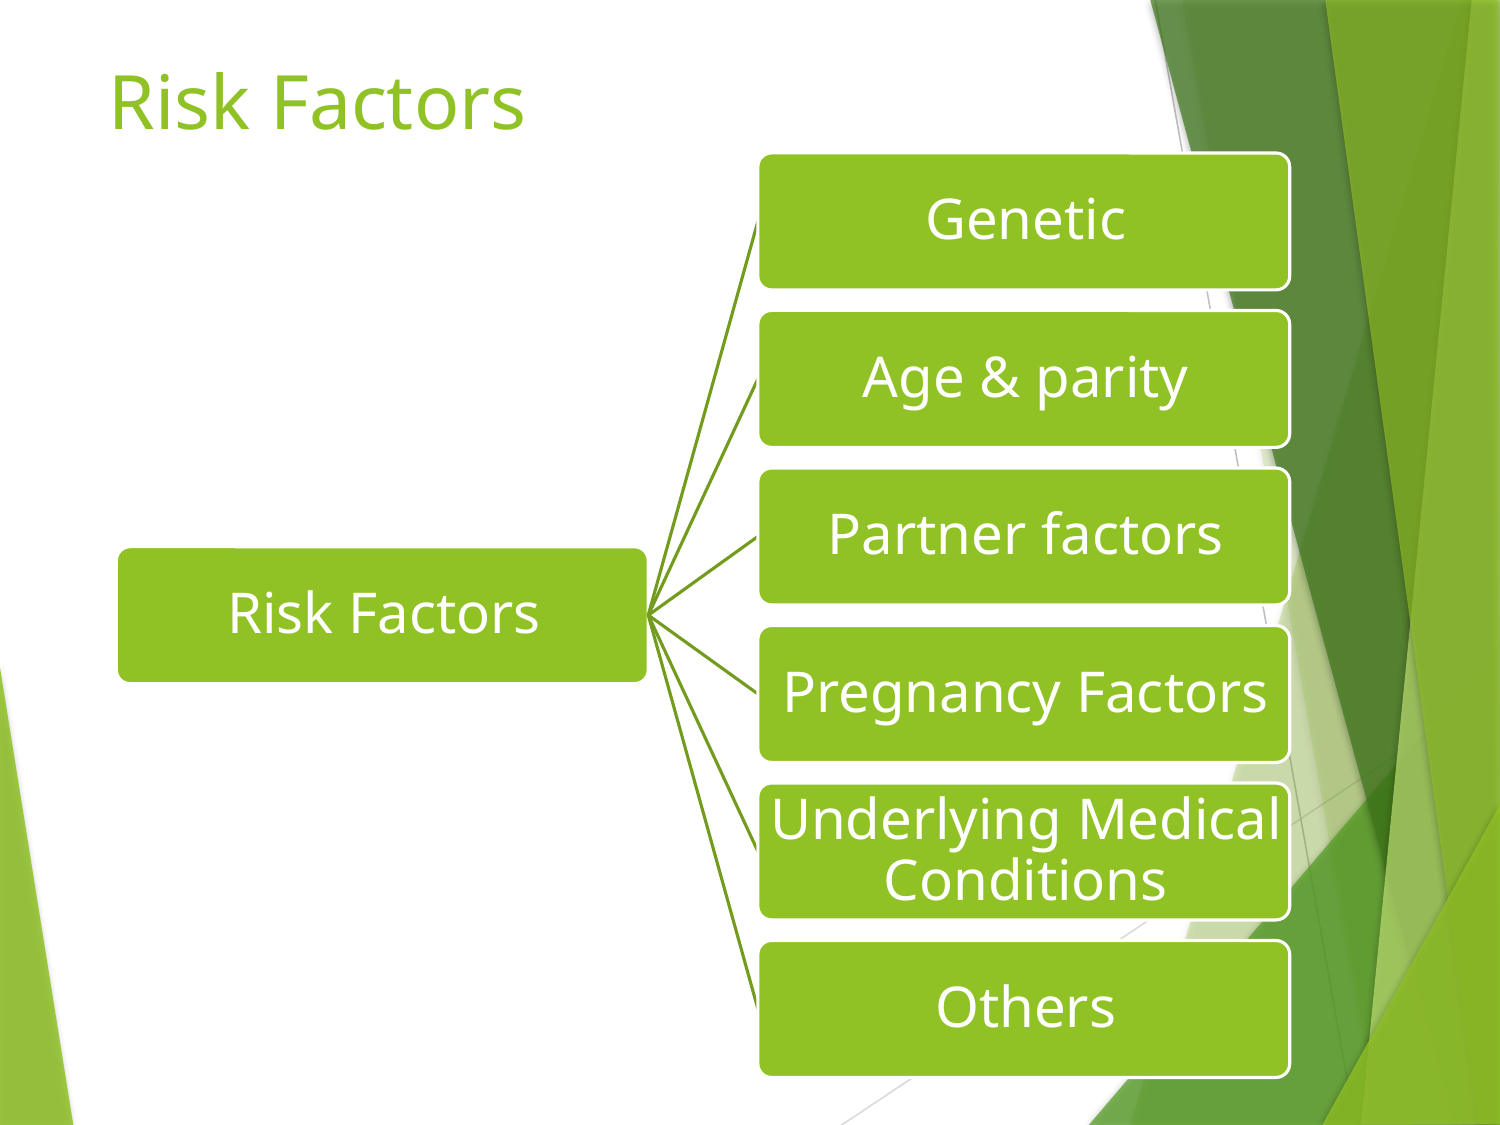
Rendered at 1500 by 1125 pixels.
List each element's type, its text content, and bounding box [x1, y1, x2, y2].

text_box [0, 151, 1407, 1079]
title Risk Factors [93, 46, 1135, 151]
